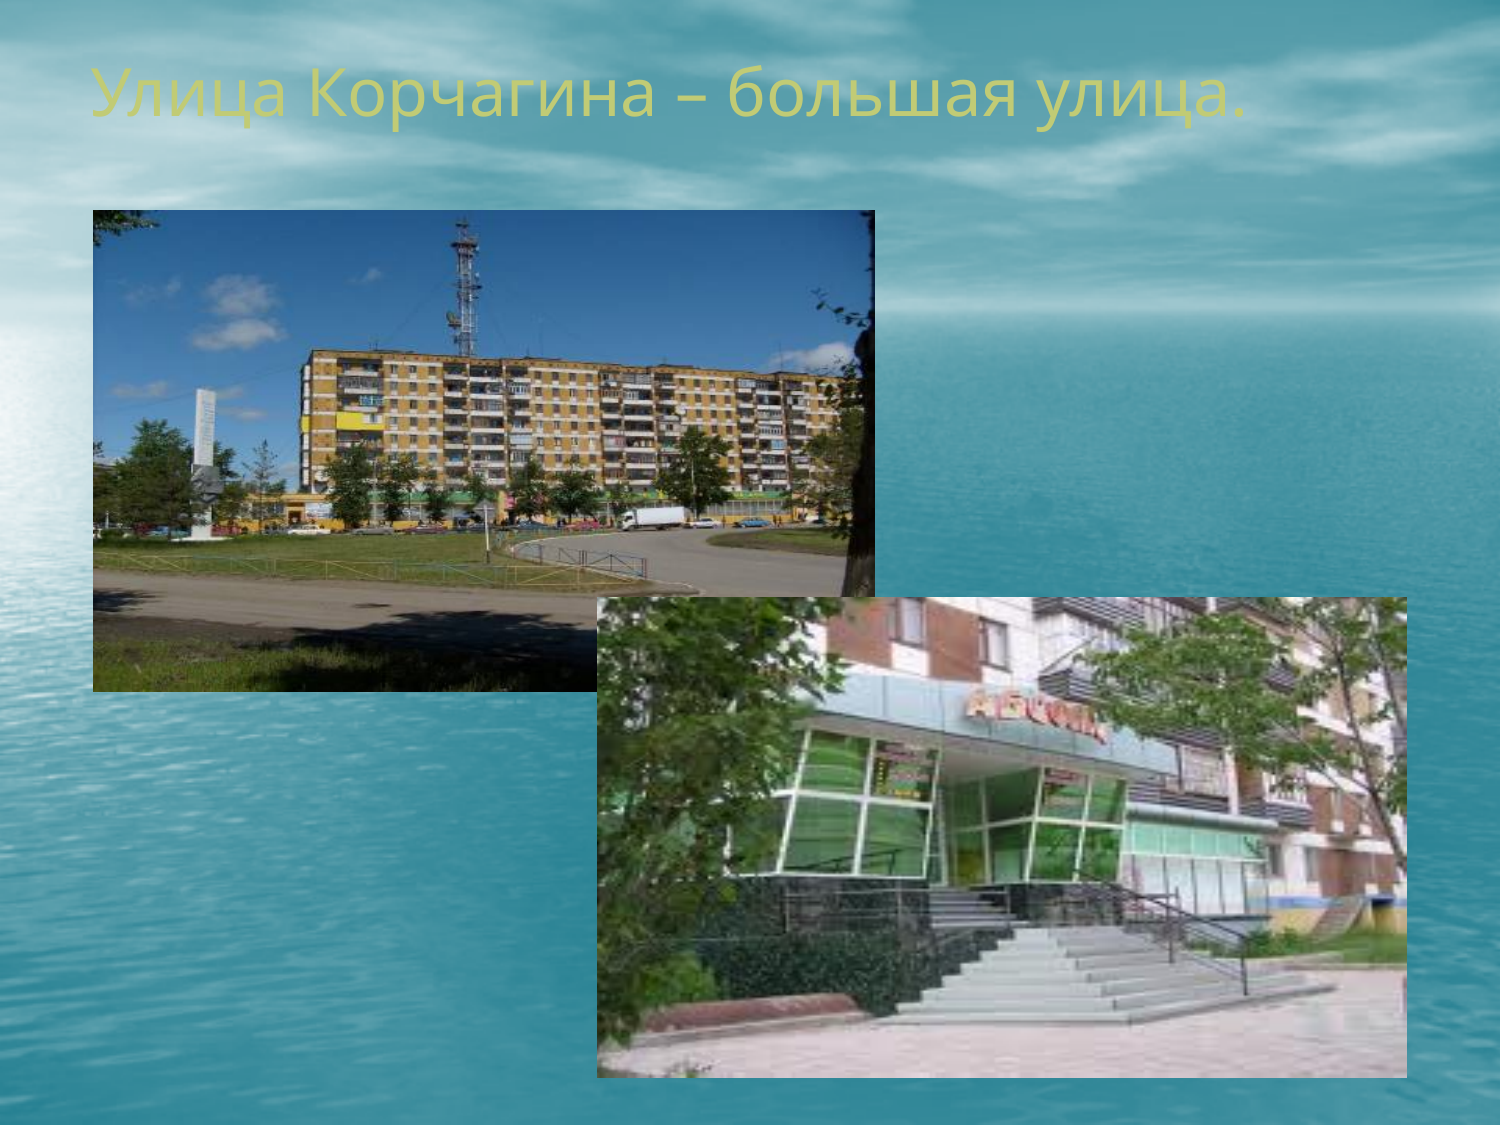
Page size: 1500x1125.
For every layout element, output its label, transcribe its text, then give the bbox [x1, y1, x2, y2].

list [597, 597, 1407, 1079]
title Улица Корчагина – большая улица. [74, 47, 1426, 212]
picture [93, 210, 876, 692]
